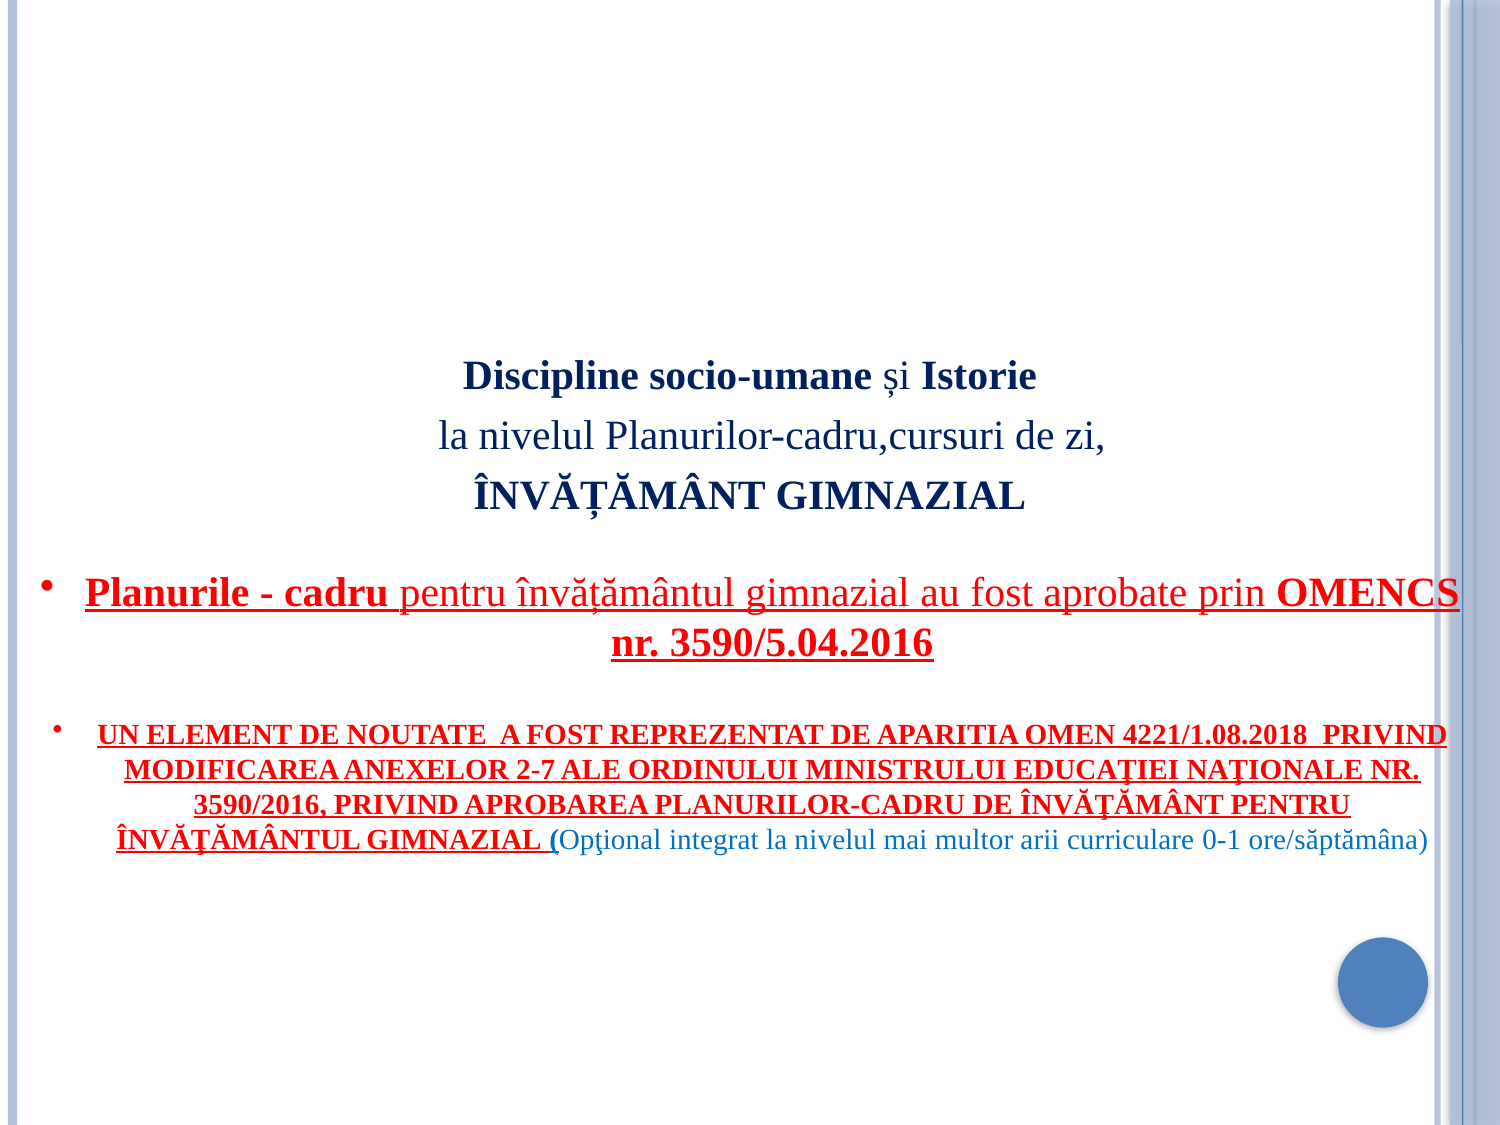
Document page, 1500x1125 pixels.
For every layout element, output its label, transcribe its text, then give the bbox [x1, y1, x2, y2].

slide_number [1333, 940, 1434, 1026]
text_box Discipline socio-umane și Istorie la nivelul Planurilor-cadru,cursuri de zi, ÎNVĂȚĂMÂNT GIMNAZIAL Planurile - cadru pentru învățământul gimnazial au fost aprobate prin OMENCS nr. 3590/5.04.2016 UN ELEMENT DE NOUTATE A FOST REPREZENTAT DE APARITIA OMEN 4221/1.08.2018 PRIVIND MODIFICAREA ANEXELOR 2-7 ALE ORDINULUI MINISTRULUI EDUCAŢIEI NAŢIONALE NR. 3590/2016, PRIVIND APROBAREA PLANURILOR-CADRU DE ÎNVĂŢĂMÂNT PENTRU ÎNVĂŢĂMÂNTUL GIMNAZIAL (Opţional integrat la nivelul mai multor arii curriculare 0-1 ore/săptămâna) [24, 307, 1475, 898]
